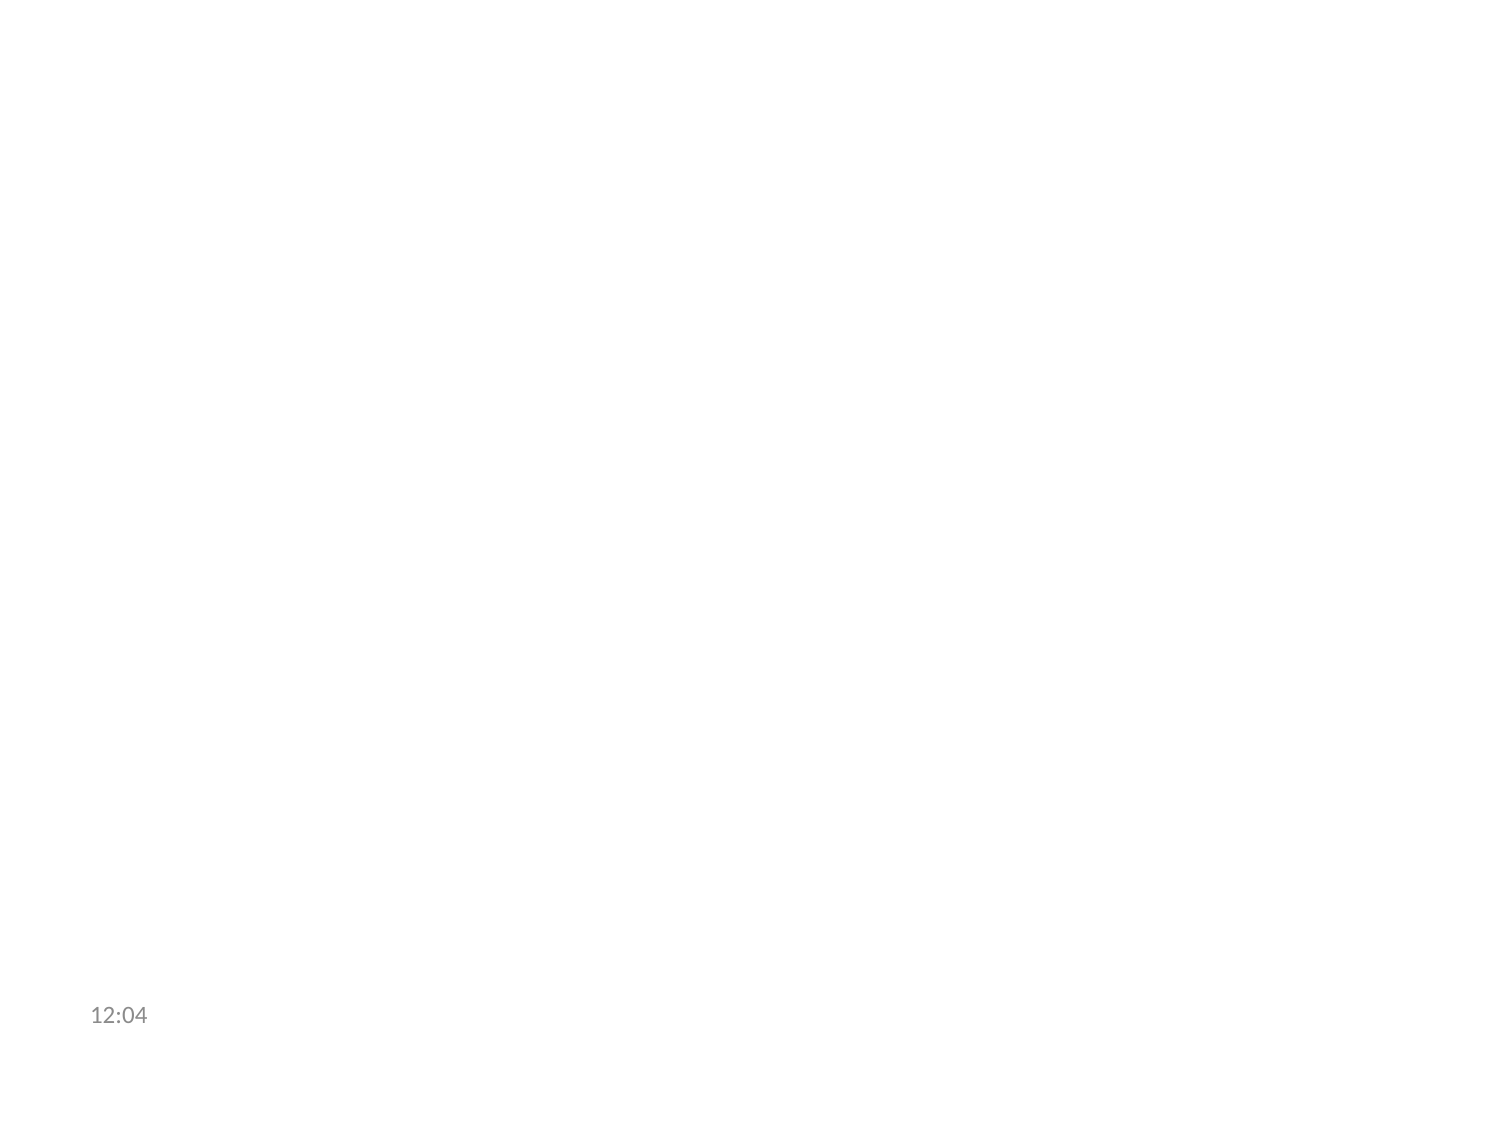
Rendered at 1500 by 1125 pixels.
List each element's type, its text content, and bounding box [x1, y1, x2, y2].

text_box 15:35 [75, 983, 425, 1044]
